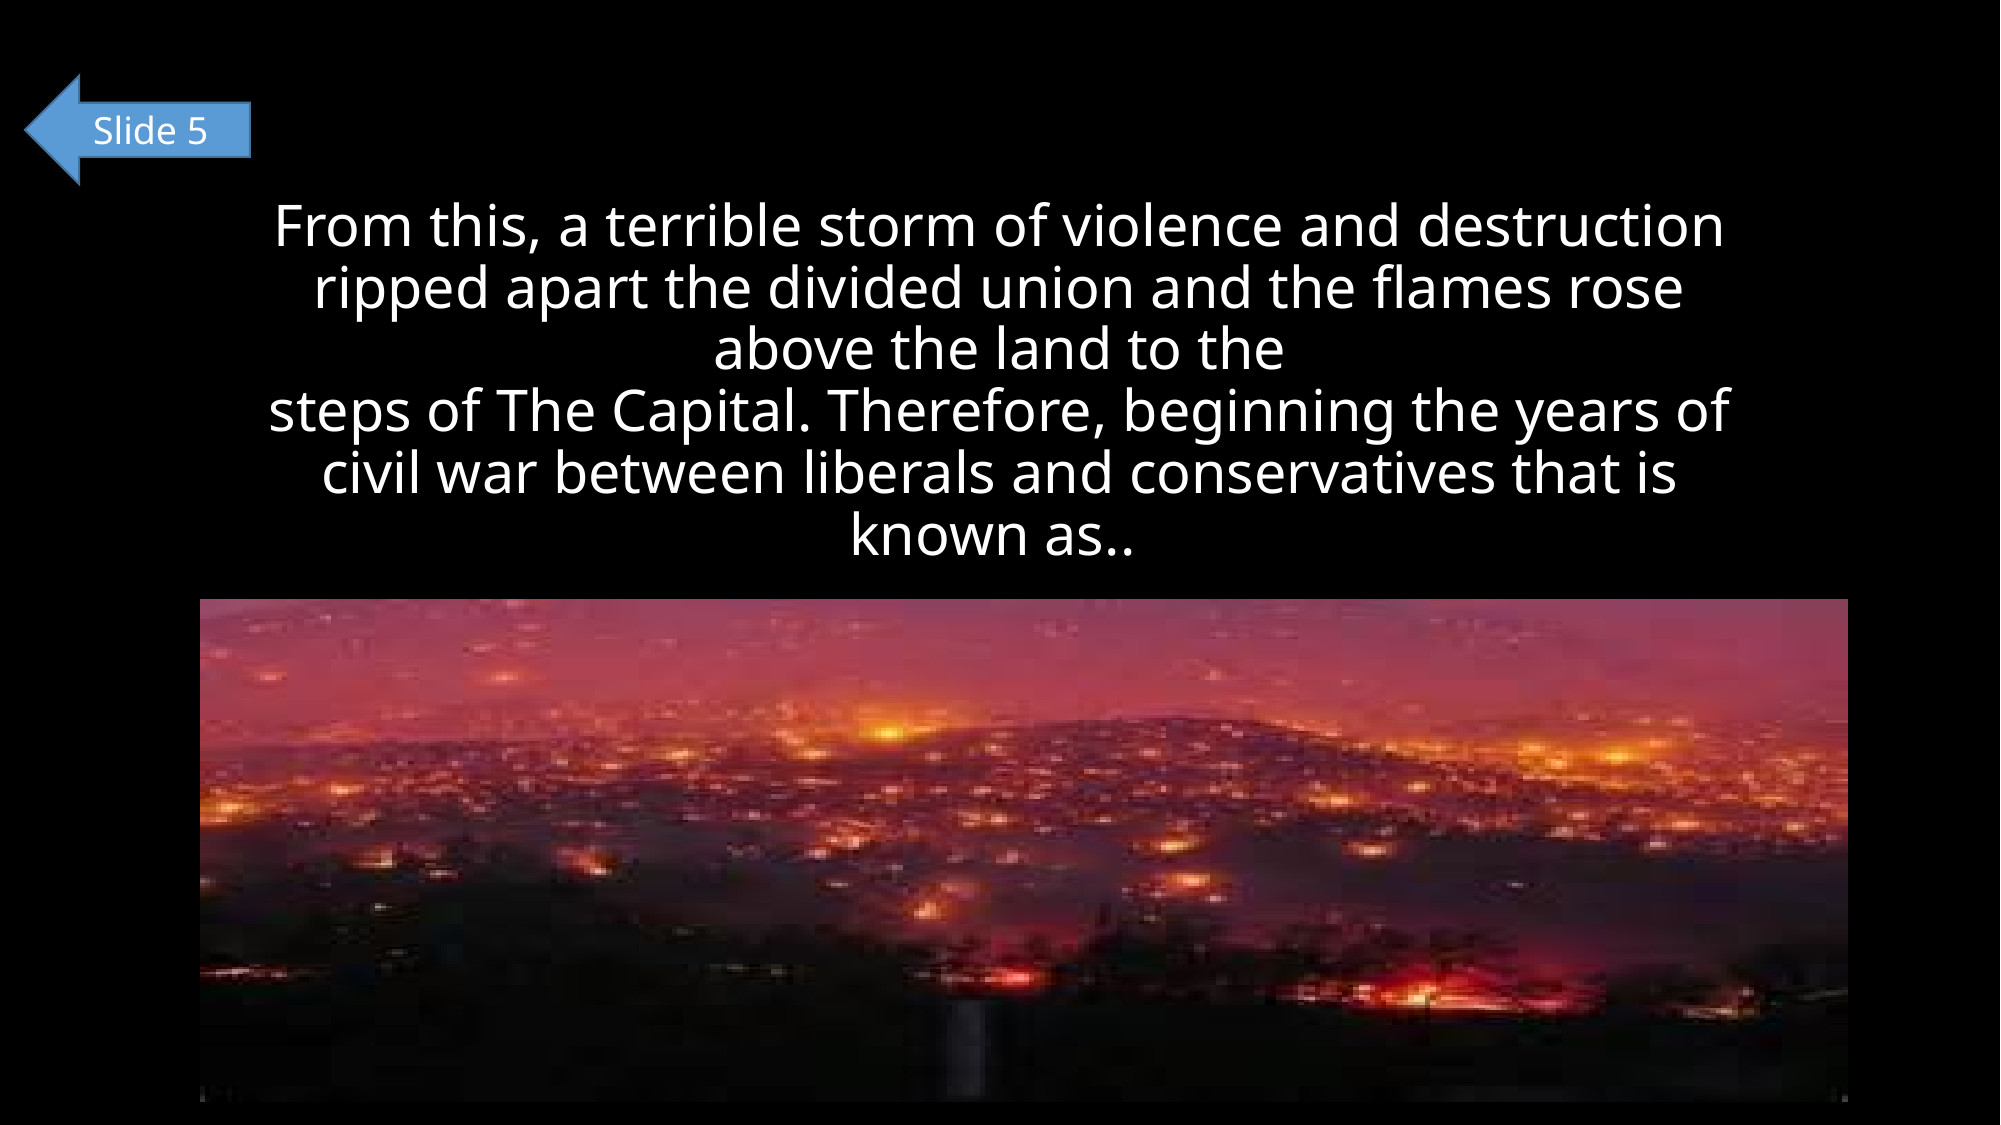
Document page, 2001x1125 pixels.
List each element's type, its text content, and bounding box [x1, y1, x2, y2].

title From this, a terrible storm of violence and destruction ripped apart the divided union and the flames rose above the land to the steps of The Capital. Therefore, beginning the years of civil war between liberals and conservatives that is known as.. [249, 184, 1750, 576]
picture [199, 599, 1848, 1102]
text_box Slide 5 [23, 73, 251, 187]
